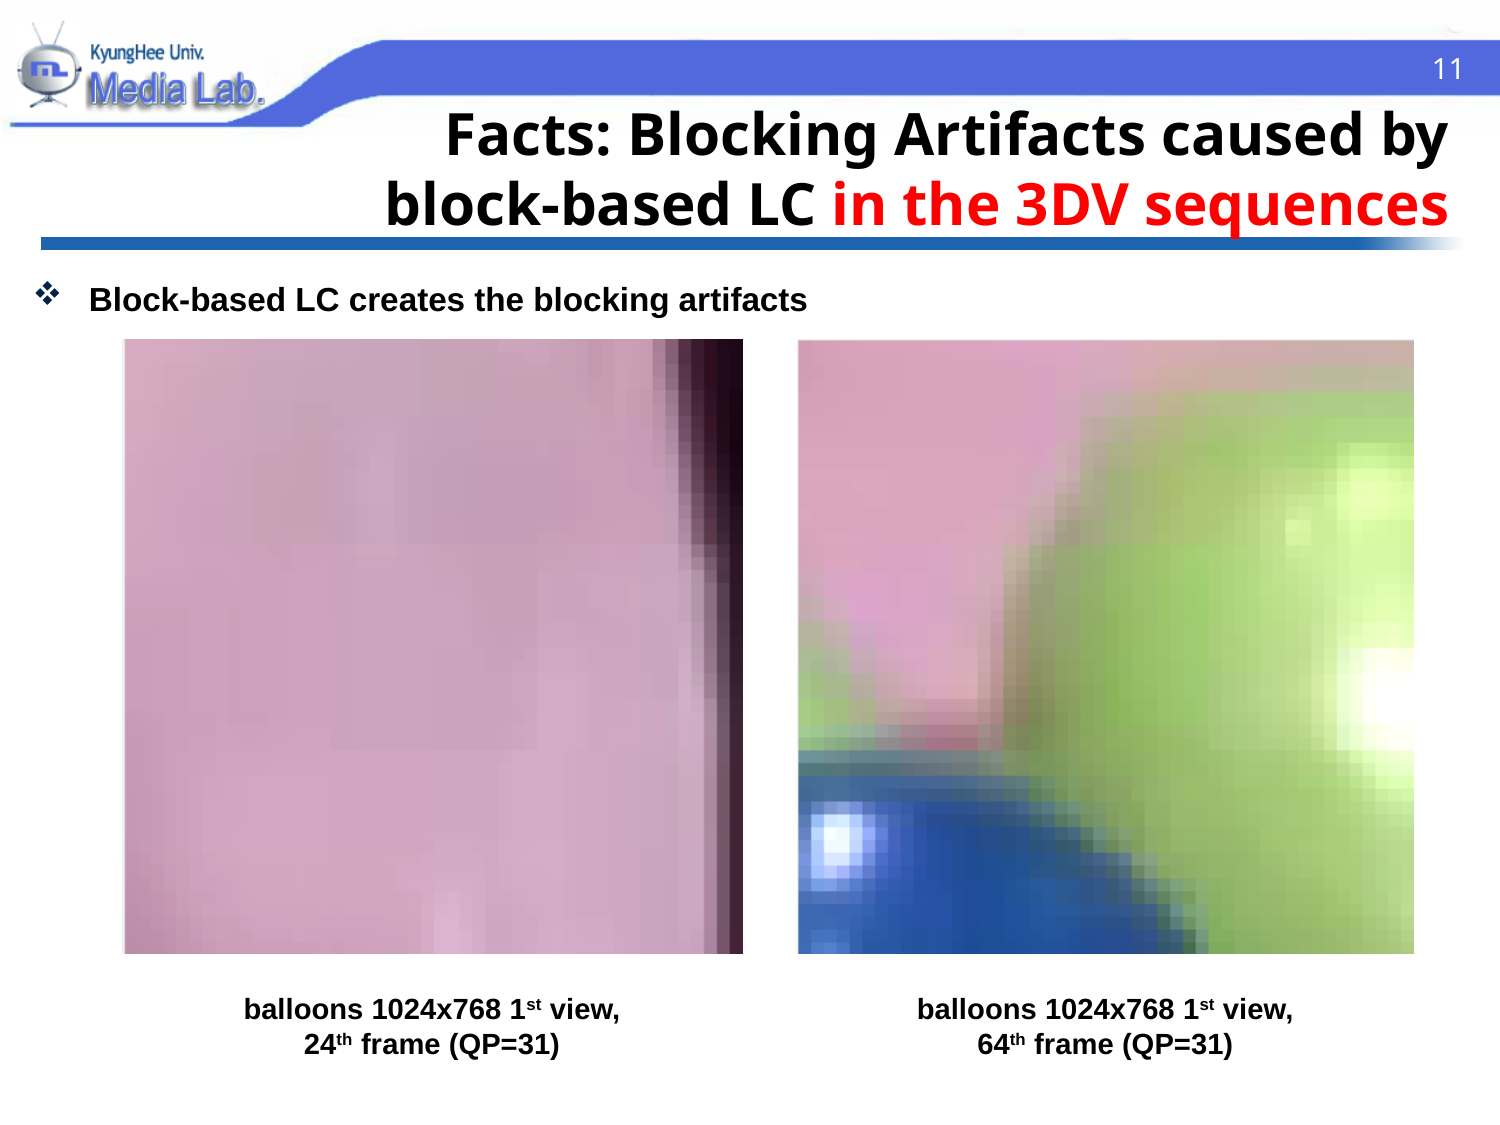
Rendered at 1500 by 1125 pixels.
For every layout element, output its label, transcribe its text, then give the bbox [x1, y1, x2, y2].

picture [41, 237, 1500, 250]
text_box balloons 1024x768 1st view, 64th frame (QP=31) [880, 982, 1330, 1068]
picture [796, 339, 1414, 954]
slide_number 11 [1403, 42, 1481, 93]
title Facts: Blocking Artifacts caused by block-based LC in the 3DV sequences [312, 101, 1465, 233]
text_box balloons 1024x768 1st view, 24th frame (QP=31) [207, 982, 657, 1068]
picture [121, 339, 743, 954]
picture [0, 0, 1500, 138]
list Block-based LC creates the blocking artifacts [17, 262, 1483, 1107]
